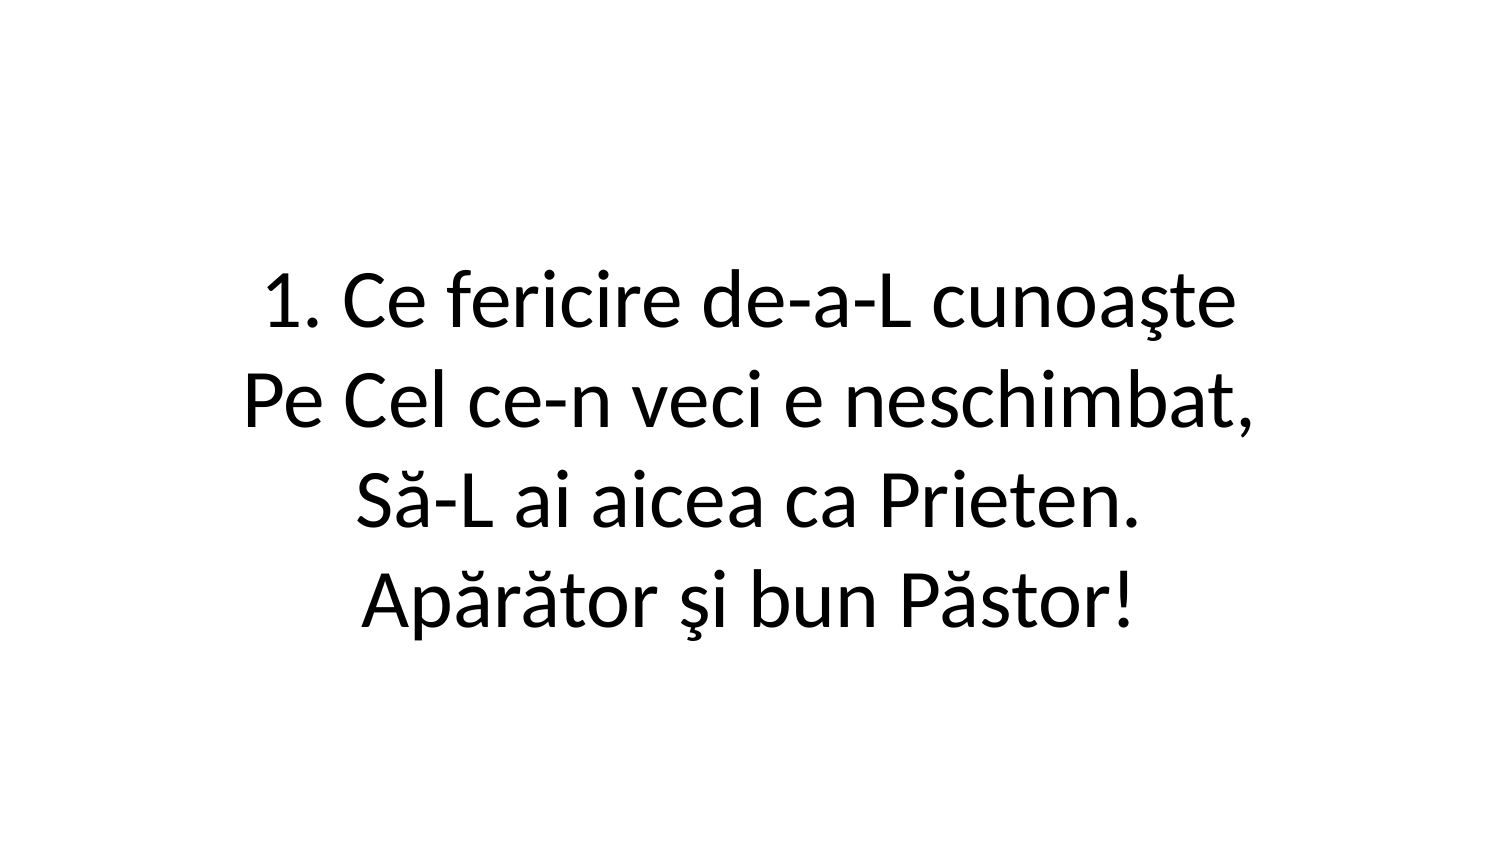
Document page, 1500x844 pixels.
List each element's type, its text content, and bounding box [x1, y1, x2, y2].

text_box 1. Ce fericire de-a-L cunoaşte Pe Cel ce-n veci e neschimbat, Să-L ai aicea ca Prieten. Apărător şi bun Păstor! [227, 192, 1273, 652]
